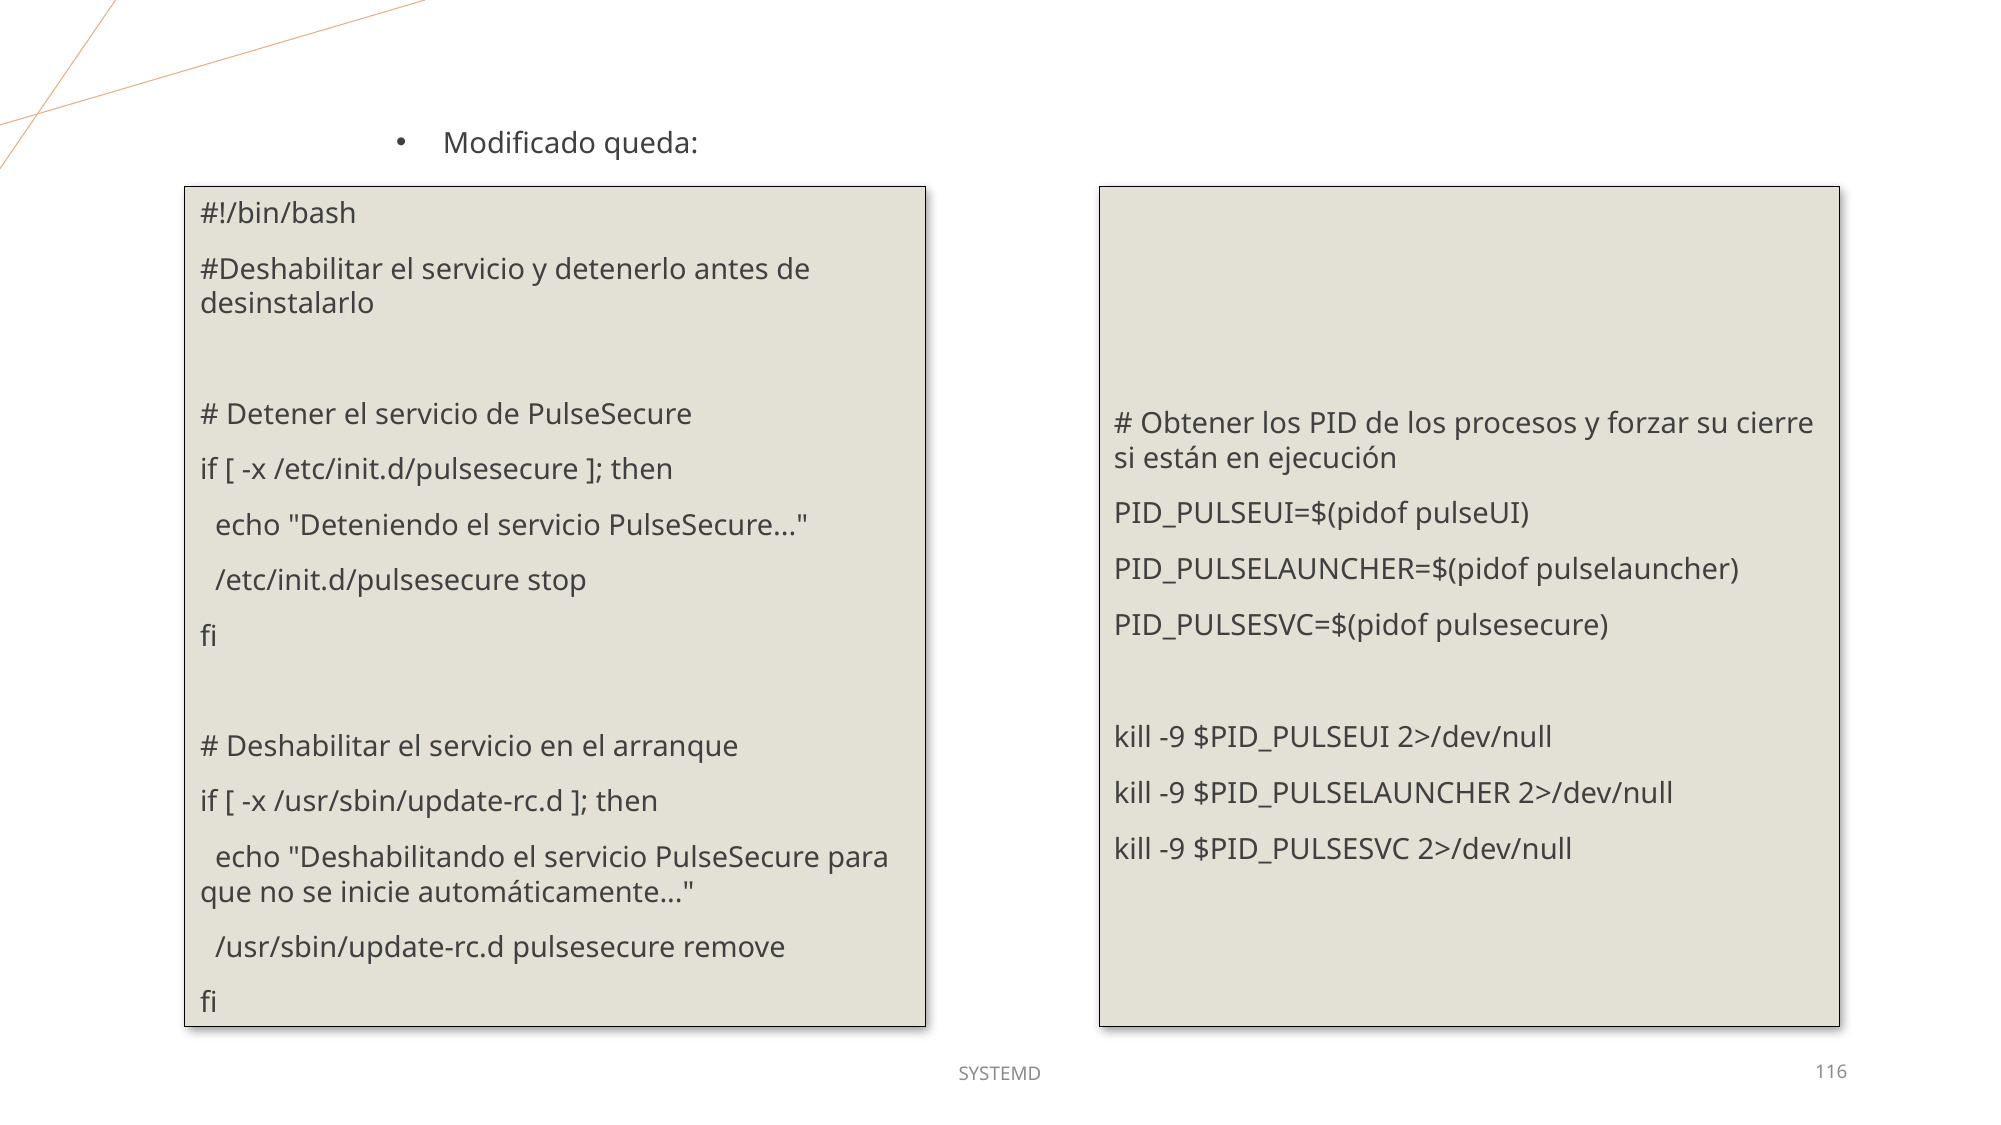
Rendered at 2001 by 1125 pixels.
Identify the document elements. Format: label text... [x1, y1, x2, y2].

text_box Modificado queda: [381, 60, 1619, 172]
footer SYSTEMD [662, 1042, 1338, 1103]
text_box #!/bin/bash #Deshabilitar el servicio y detenerlo antes de desinstalarlo # Detener el servicio de PulseSecure if [ -x /etc/init.d/pulsesecure ]; then echo "Deteniendo el servicio PulseSecure..." /etc/init.d/pulsesecure stop fi # Deshabilitar el servicio en el arranque if [ -x /usr/sbin/update-rc.d ]; then echo "Deshabilitando el servicio PulseSecure para que no se inicie automáticamente..." /usr/sbin/update-rc.d pulsesecure remove fi [184, 186, 926, 1027]
slide_number 116 [1412, 1042, 1863, 1103]
text_box # Obtener los PID de los procesos y forzar su cierre si están en ejecución PID_PULSEUI=$(pidof pulseUI) PID_PULSELAUNCHER=$(pidof pulselauncher) PID_PULSESVC=$(pidof pulsesecure) kill -9 $PID_PULSEUI 2>/dev/null kill -9 $PID_PULSELAUNCHER 2>/dev/null kill -9 $PID_PULSESVC 2>/dev/null [1099, 186, 1840, 1027]
